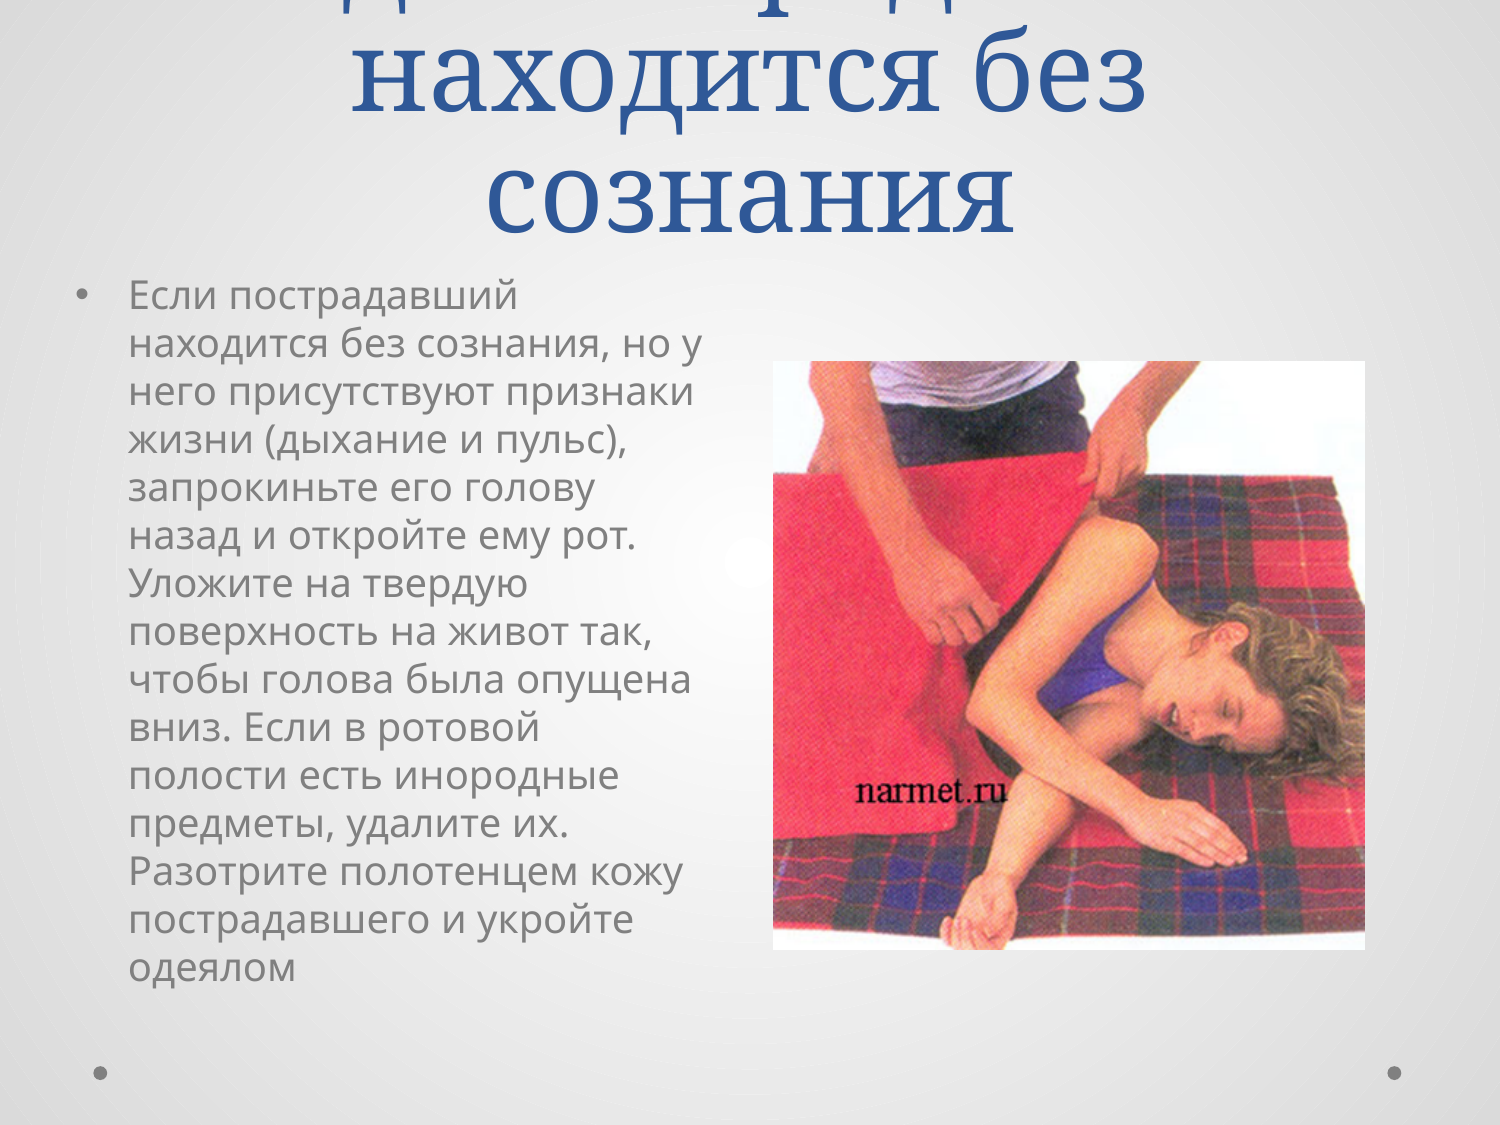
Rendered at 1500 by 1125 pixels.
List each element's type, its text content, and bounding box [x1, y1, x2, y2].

list Если пострадавший находится без сознания, но у него присутствуют признаки жизни (дыхание и пульс), запрокиньте его голову назад и откройте ему рот. Уложите на твердую поверхность на живот так, чтобы голова была опущена вниз. Если в ротовой полости есть инородные предметы, удалите их. Разотрите полотенцем кожу пострадавшего и укройте одеялом [60, 262, 723, 1005]
title Когда пострадавший находится без сознания [75, 0, 1425, 263]
picture [773, 361, 1365, 950]
